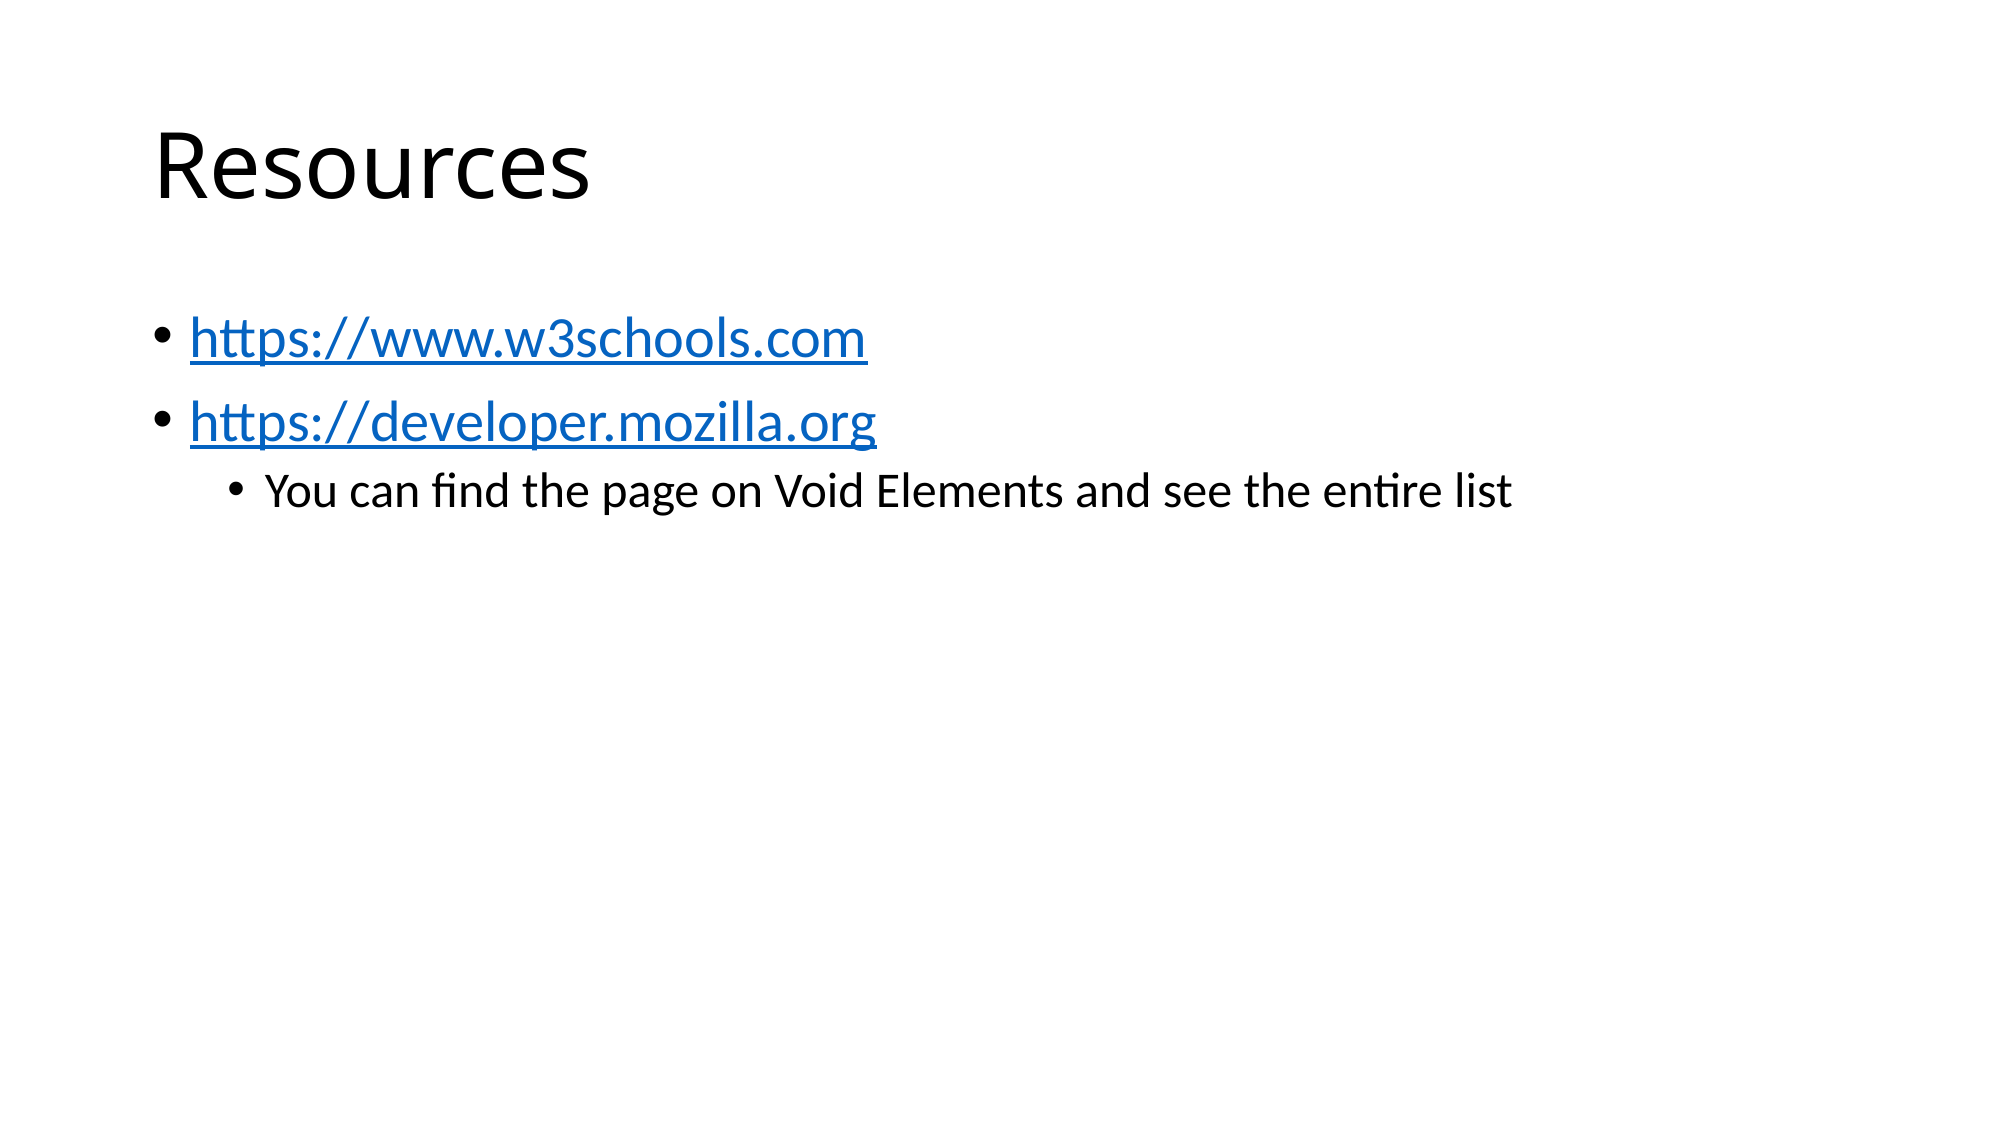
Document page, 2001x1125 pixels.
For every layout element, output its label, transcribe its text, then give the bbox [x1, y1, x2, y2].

list https://www.w3schools.com https://developer.mozilla.org You can find the page on Void Elements and see the entire list [137, 299, 1863, 1014]
title Resources [137, 59, 1863, 278]
